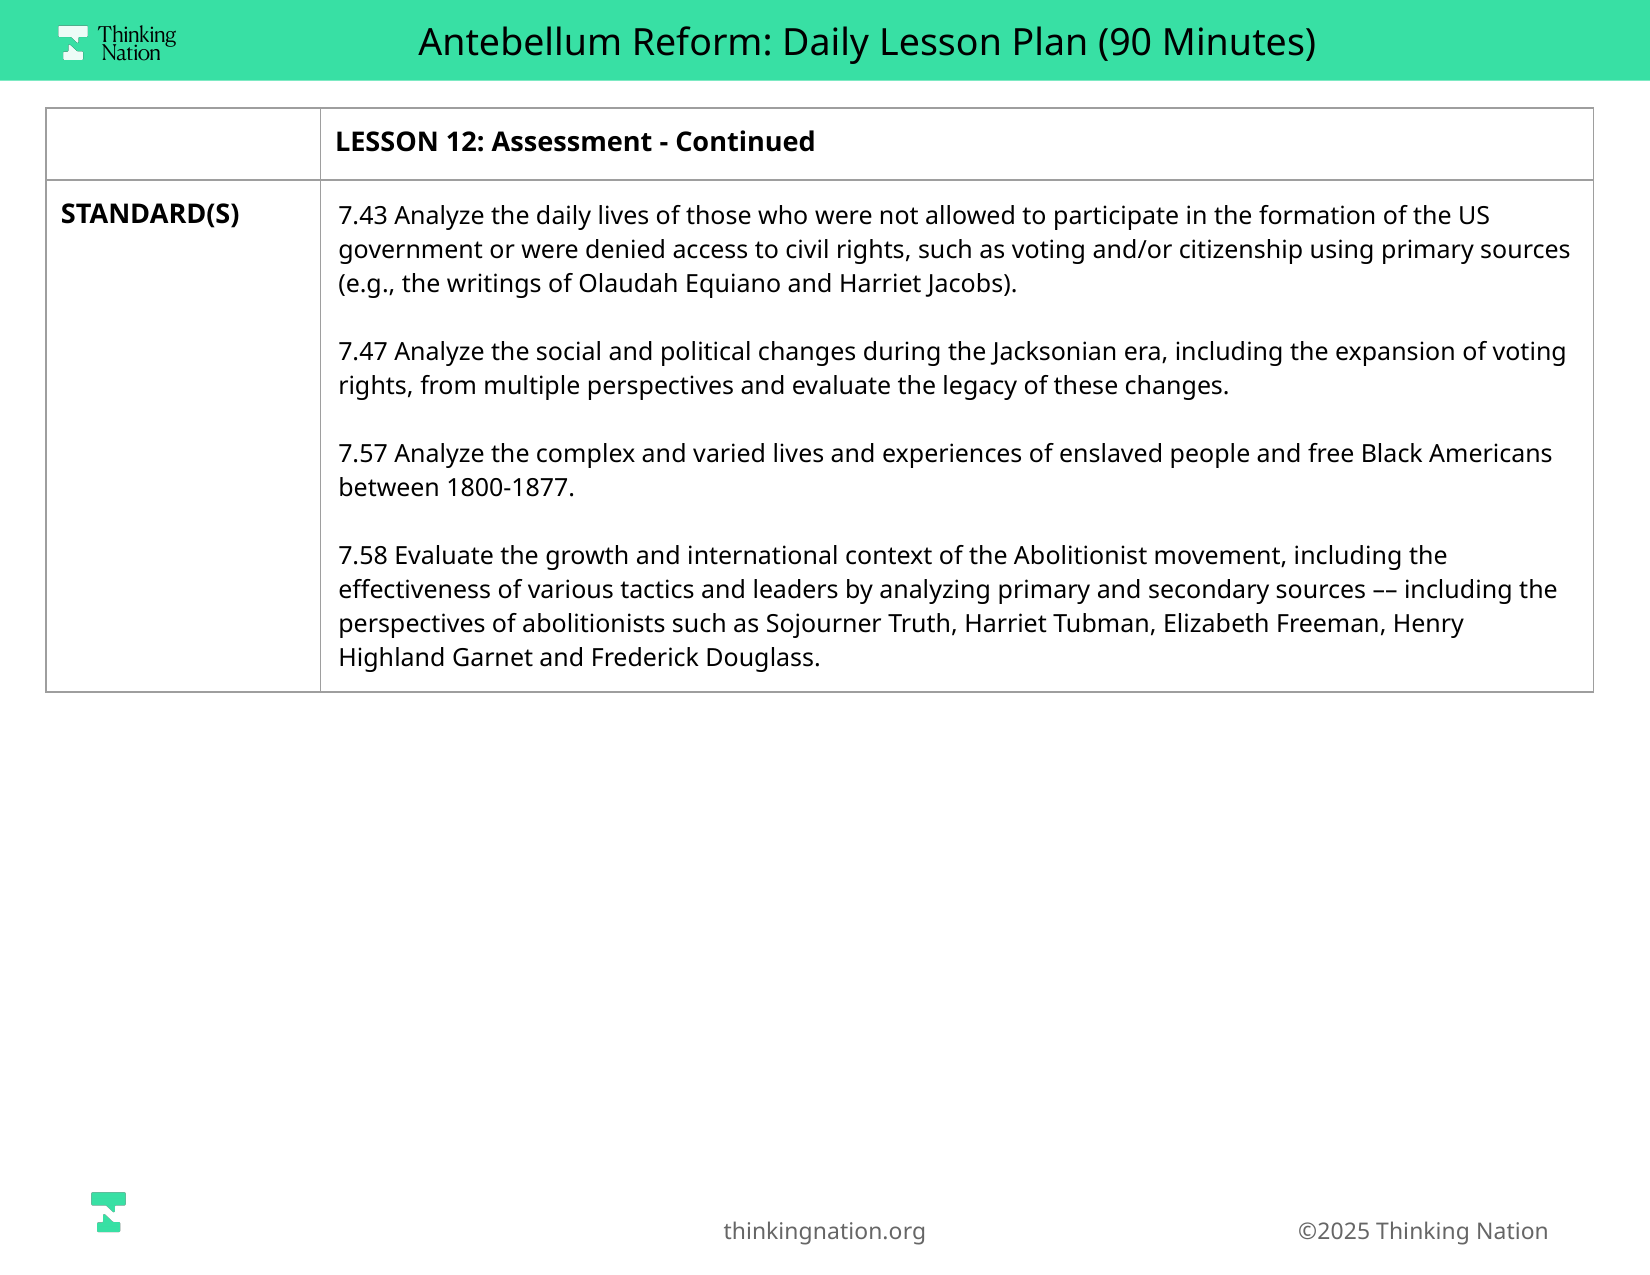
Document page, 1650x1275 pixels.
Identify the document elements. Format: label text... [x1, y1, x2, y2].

table_cell 7.43 Analyze the daily lives of those who were not allowed to participate in the formation of the US government or were denied access to civil rights, such as voting and/or citizenship using primary sources (e.g., the writings of Olaudah Equiano and Harriet Jacobs). 7.47 Analyze the social and political changes during the Jacksonian era, including the expansion of voting rights, from multiple perspectives and evaluate the legacy of these changes. 7.57 Analyze the complex and varied lives and experiences of enslaved people and free Black Americans between 1800-1877. 7.58 Evaluate the growth and international context of the Abolitionist movement, including the effectiveness of various tactics and leaders by analyzing primary and secondary sources –– including the perspectives of abolitionists such as Sojourner Truth, Harriet Tubman, Elizabeth Freeman, Henry Highland Garnet and Frederick Douglass. [321, 181, 1593, 691]
table_header [47, 109, 320, 179]
table_header LESSON 12: Assessment - Continued [321, 109, 1593, 179]
text_box Antebellum Reform: Daily Lesson Plan (90 Minutes) [0, 0, 1650, 81]
table_cell STANDARD(S) [47, 181, 320, 691]
text_box thinkingnation.org [629, 1200, 1021, 1240]
picture [80, 1184, 136, 1240]
text_box ©2025 Thinking Nation [1174, 1200, 1566, 1240]
picture [45, 14, 180, 85]
